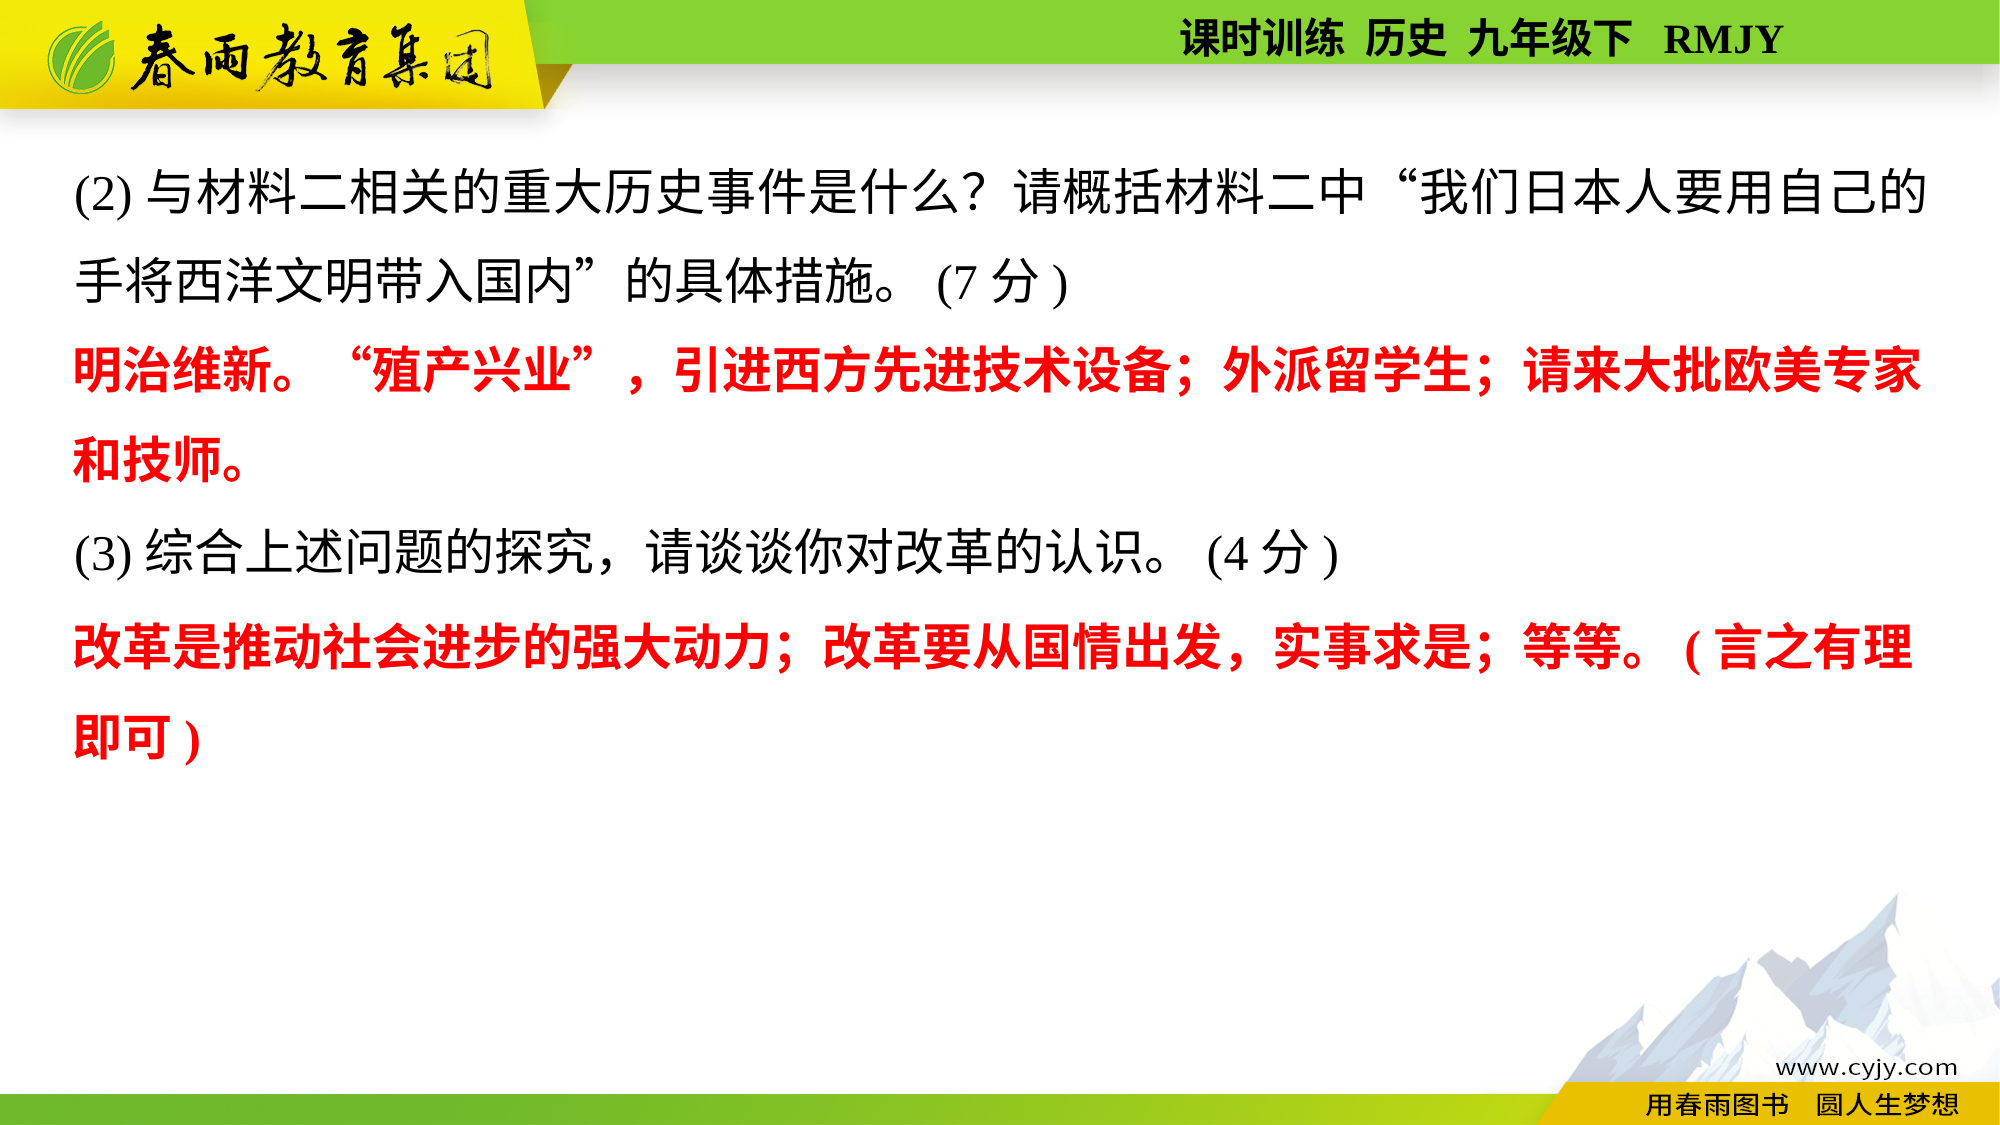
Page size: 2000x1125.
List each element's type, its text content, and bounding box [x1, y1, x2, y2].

list (2)与材料二相关的重大历史事件是什么？请概括材料二中“我们日本人要用自己的手将西洋文明带入国内”的具体措施。(7分) (3)综合上述问题的探究，请谈谈你对改革的认识。(4分) [59, 122, 1944, 301]
picture [0, 0, 2000, 1125]
text_box 改革是推动社会进步的强大动力；改革要从国情出发，实事求是；等等。(言之有理即可) [57, 578, 1944, 773]
list (2)与材料二相关的重大历史事件是什么？请概括材料二中“我们日本人要用自己的手将西洋文明带入国内”的具体措施。(7分) (3)综合上述问题的探究，请谈谈你对改革的认识。(4分) [59, 496, 1944, 578]
text_box 明治维新。“殖产兴业”，引进西方先进技术设备；外派留学生；请来大批欧美专家和技师。 [57, 301, 1967, 496]
